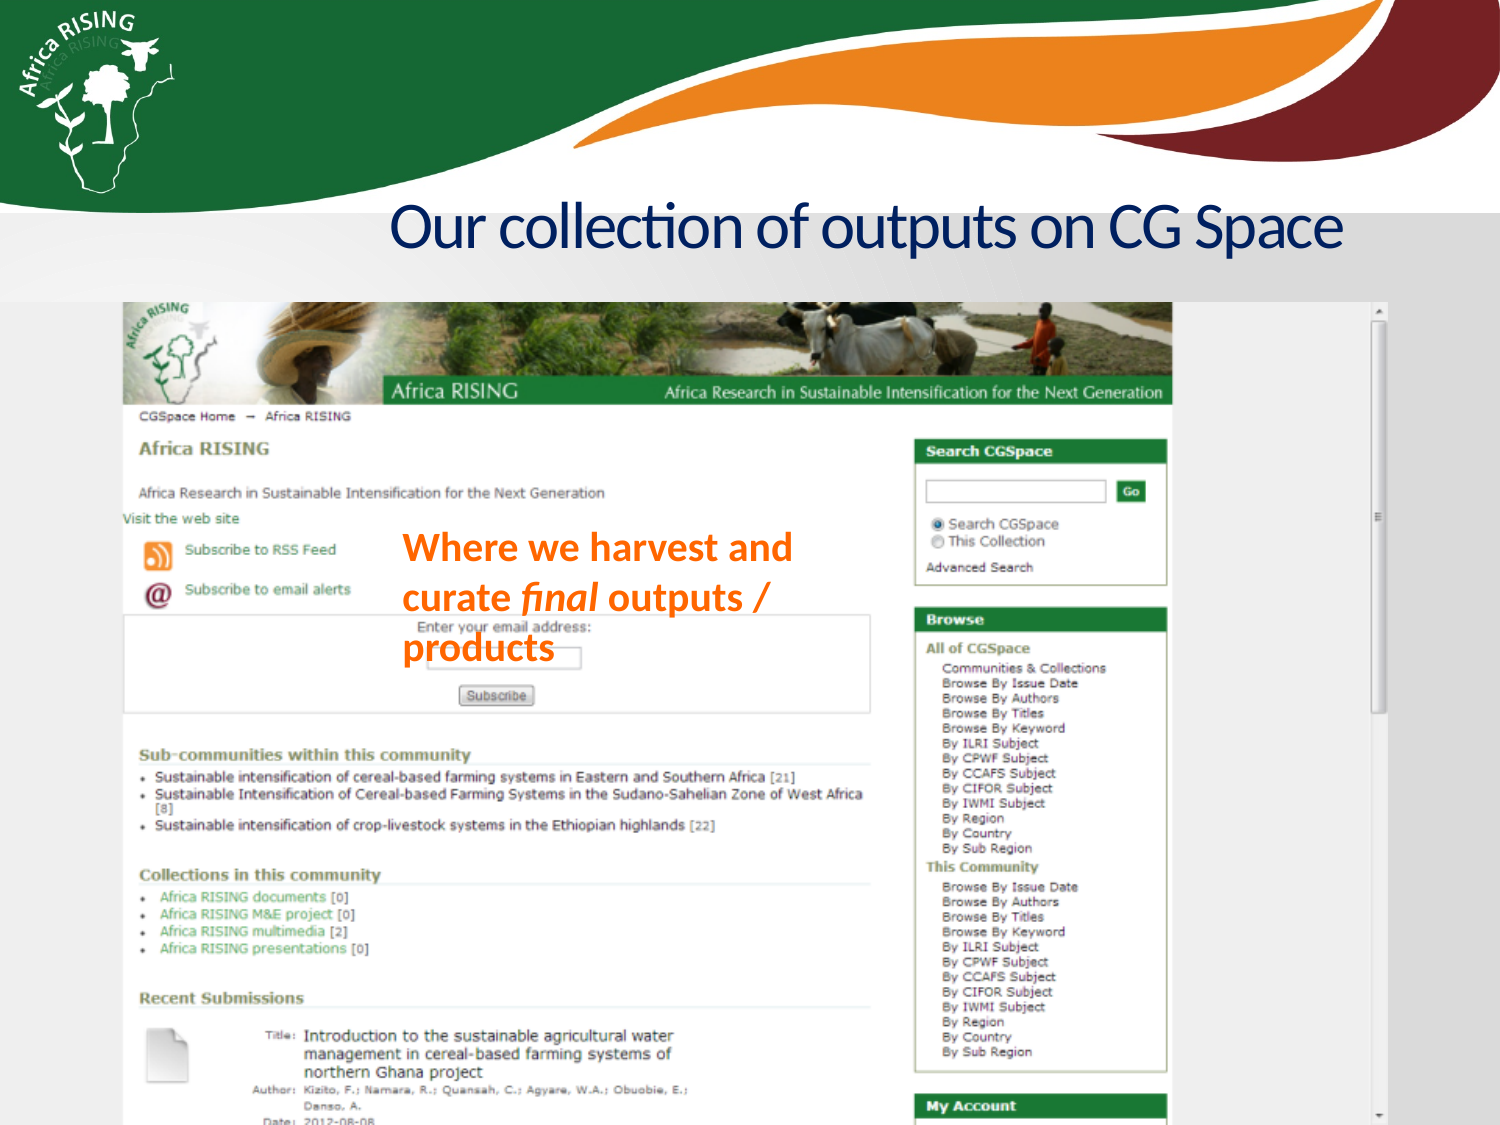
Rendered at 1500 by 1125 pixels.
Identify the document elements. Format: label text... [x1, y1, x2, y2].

picture [0, 0, 1500, 213]
picture [0, 302, 1388, 1125]
title Our collection of outputs on CG Space [375, 174, 1450, 363]
